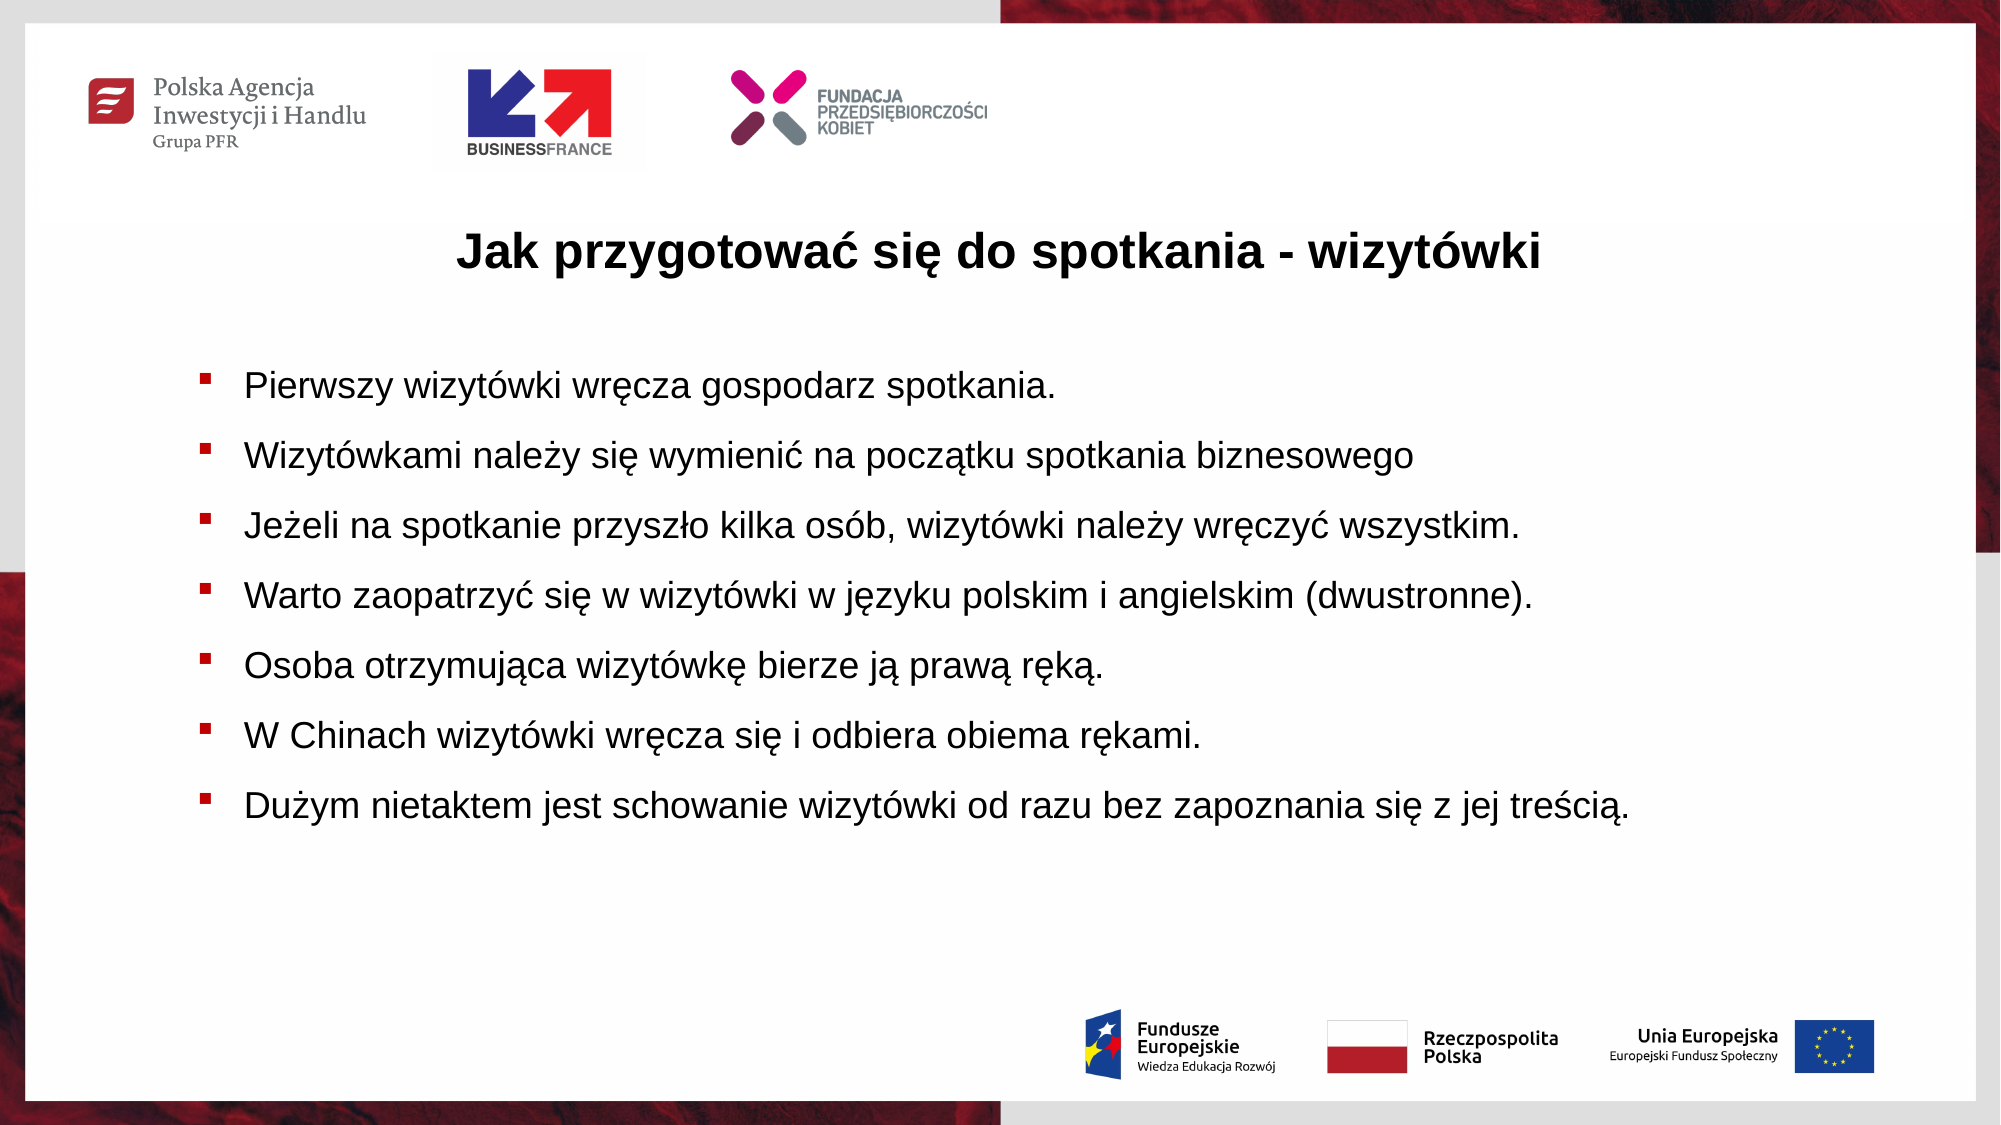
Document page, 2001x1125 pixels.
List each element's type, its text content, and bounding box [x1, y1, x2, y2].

text_box Pierwszy wizytówki wręcza gospodarz spotkania. Wizytówkami należy się wymienić na początku spotkania biznesowego Jeżeli na spotkanie przyszło kilka osób, wizytówki należy wręczyć wszystkim. Warto zaopatrzyć się w wizytówki w języku polskim i angielskim (dwustronne). Osoba otrzymująca wizytówkę bierze ją prawą ręką. W Chinach wizytówki wręcza się i odbiera obiema rękami. Dużym nietaktem jest schowanie wizytówki od razu bez zapoznania się z jej treścią. [182, 353, 1818, 973]
title Jak przygotować się do spotkania - wizytówki [137, 177, 1863, 288]
picture [0, 0, 2001, 1125]
